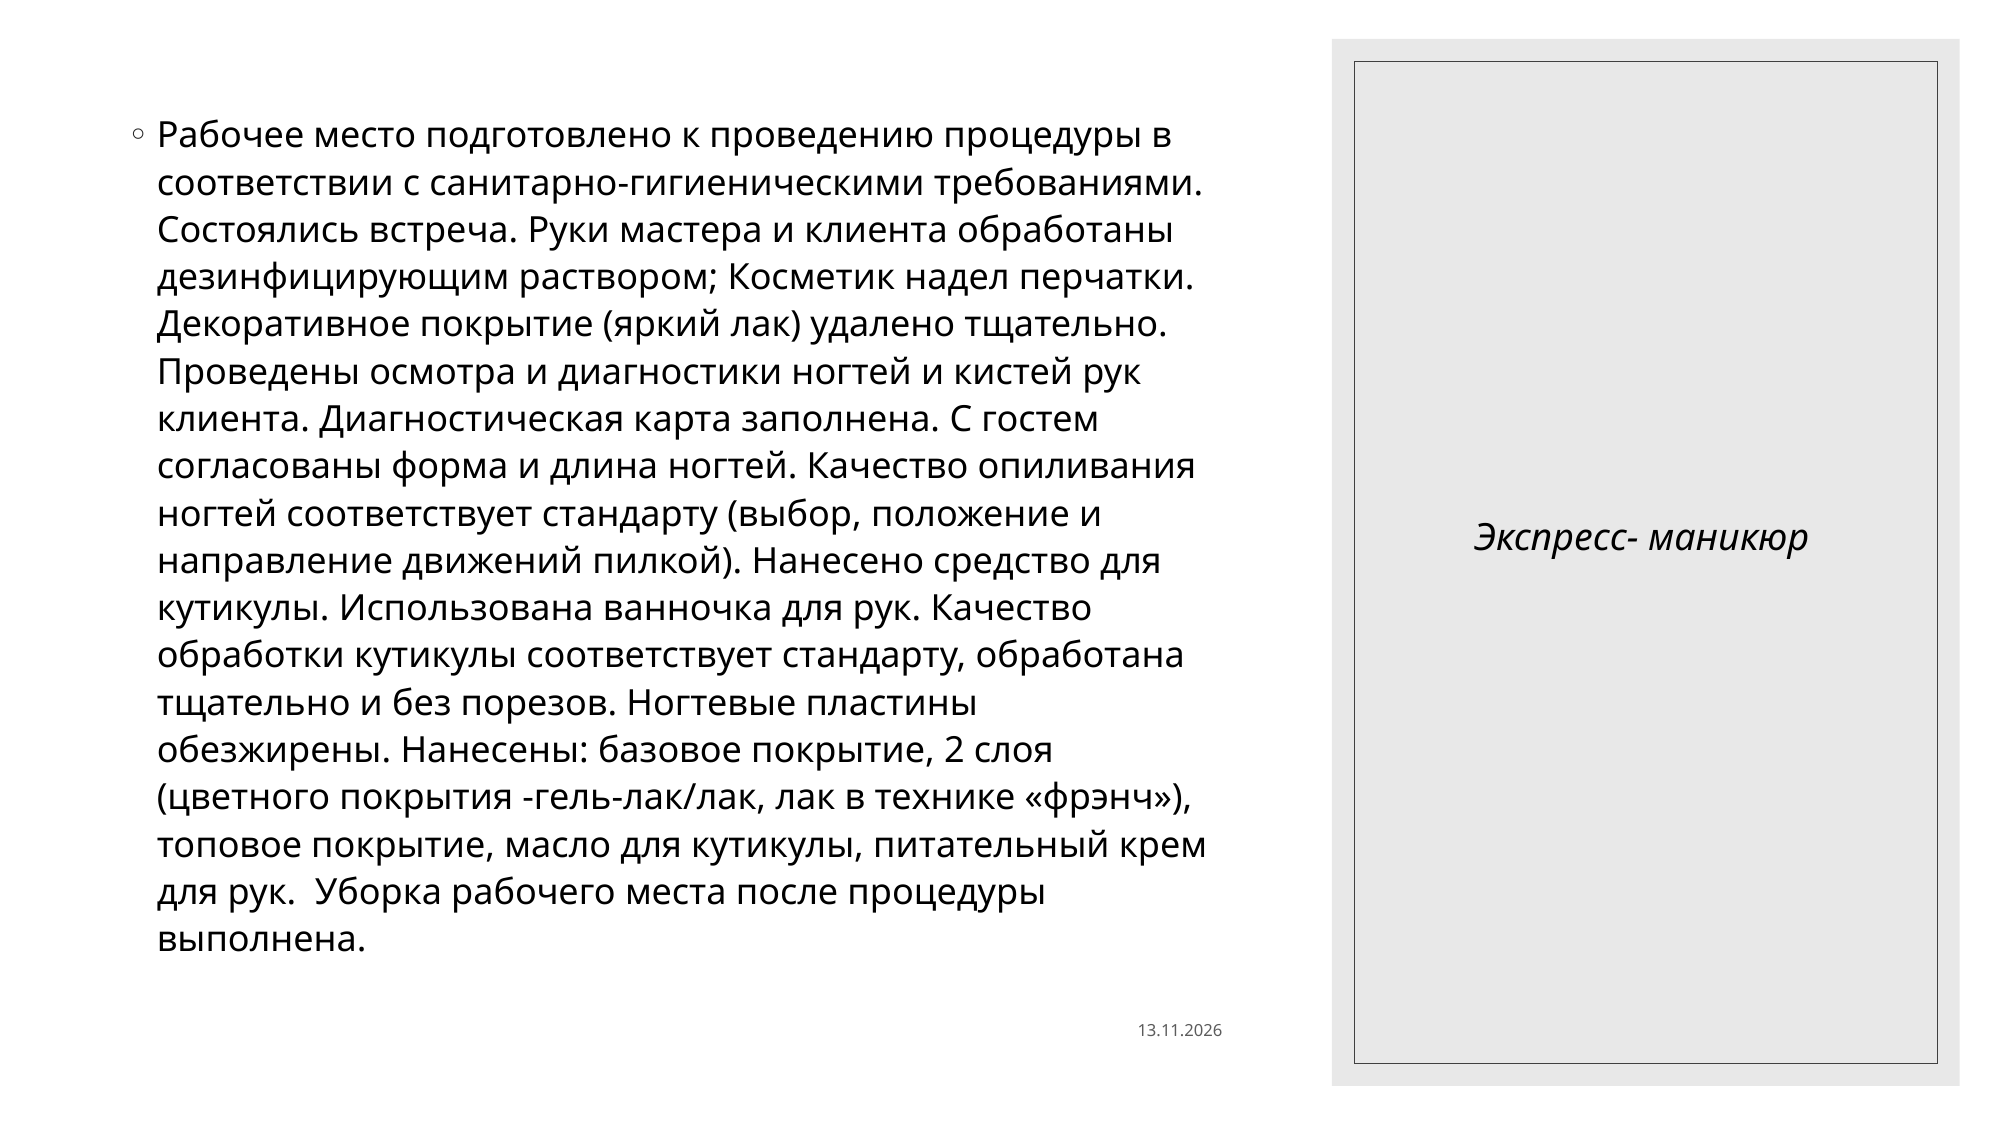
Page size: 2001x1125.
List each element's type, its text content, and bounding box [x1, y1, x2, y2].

list Экспресс- маникюр [1387, 500, 1907, 975]
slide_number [916, 990, 1238, 1050]
list Рабочее место подготовлено к проведению процедуры в соответствии с санитарно-гигиеническими требованиями. Состоялись встреча. Руки мастера и клиента обработаны дезинфицирующим раствором; Косметик надел перчатки. Декоративное покрытие (яркий лак) удалено тщательно. Проведены осмотра и диагностики ногтей и кистей рук клиента. Диагностическая карта заполнена. С гостем согласованы форма и длина ногтей. Качество опиливания ногтей соответствует стандарту (выбор, положение и направление движений пилкой). Нанесено средство для кутикулы. Использована ванночка для рук. Качество обработки кутикулы соответствует стандарту, обработана тщательно и без порезов. Ногтевые пластины обезжирены. Нанесены: базовое покрытие, 2 слоя (цветного покрытия -гель-лак/лак, лак в технике «фрэнч»), топовое покрытие, масло для кутикулы, питательный крем для рук. Уборка рабочего места после процедуры выполнена. [112, 99, 1238, 975]
